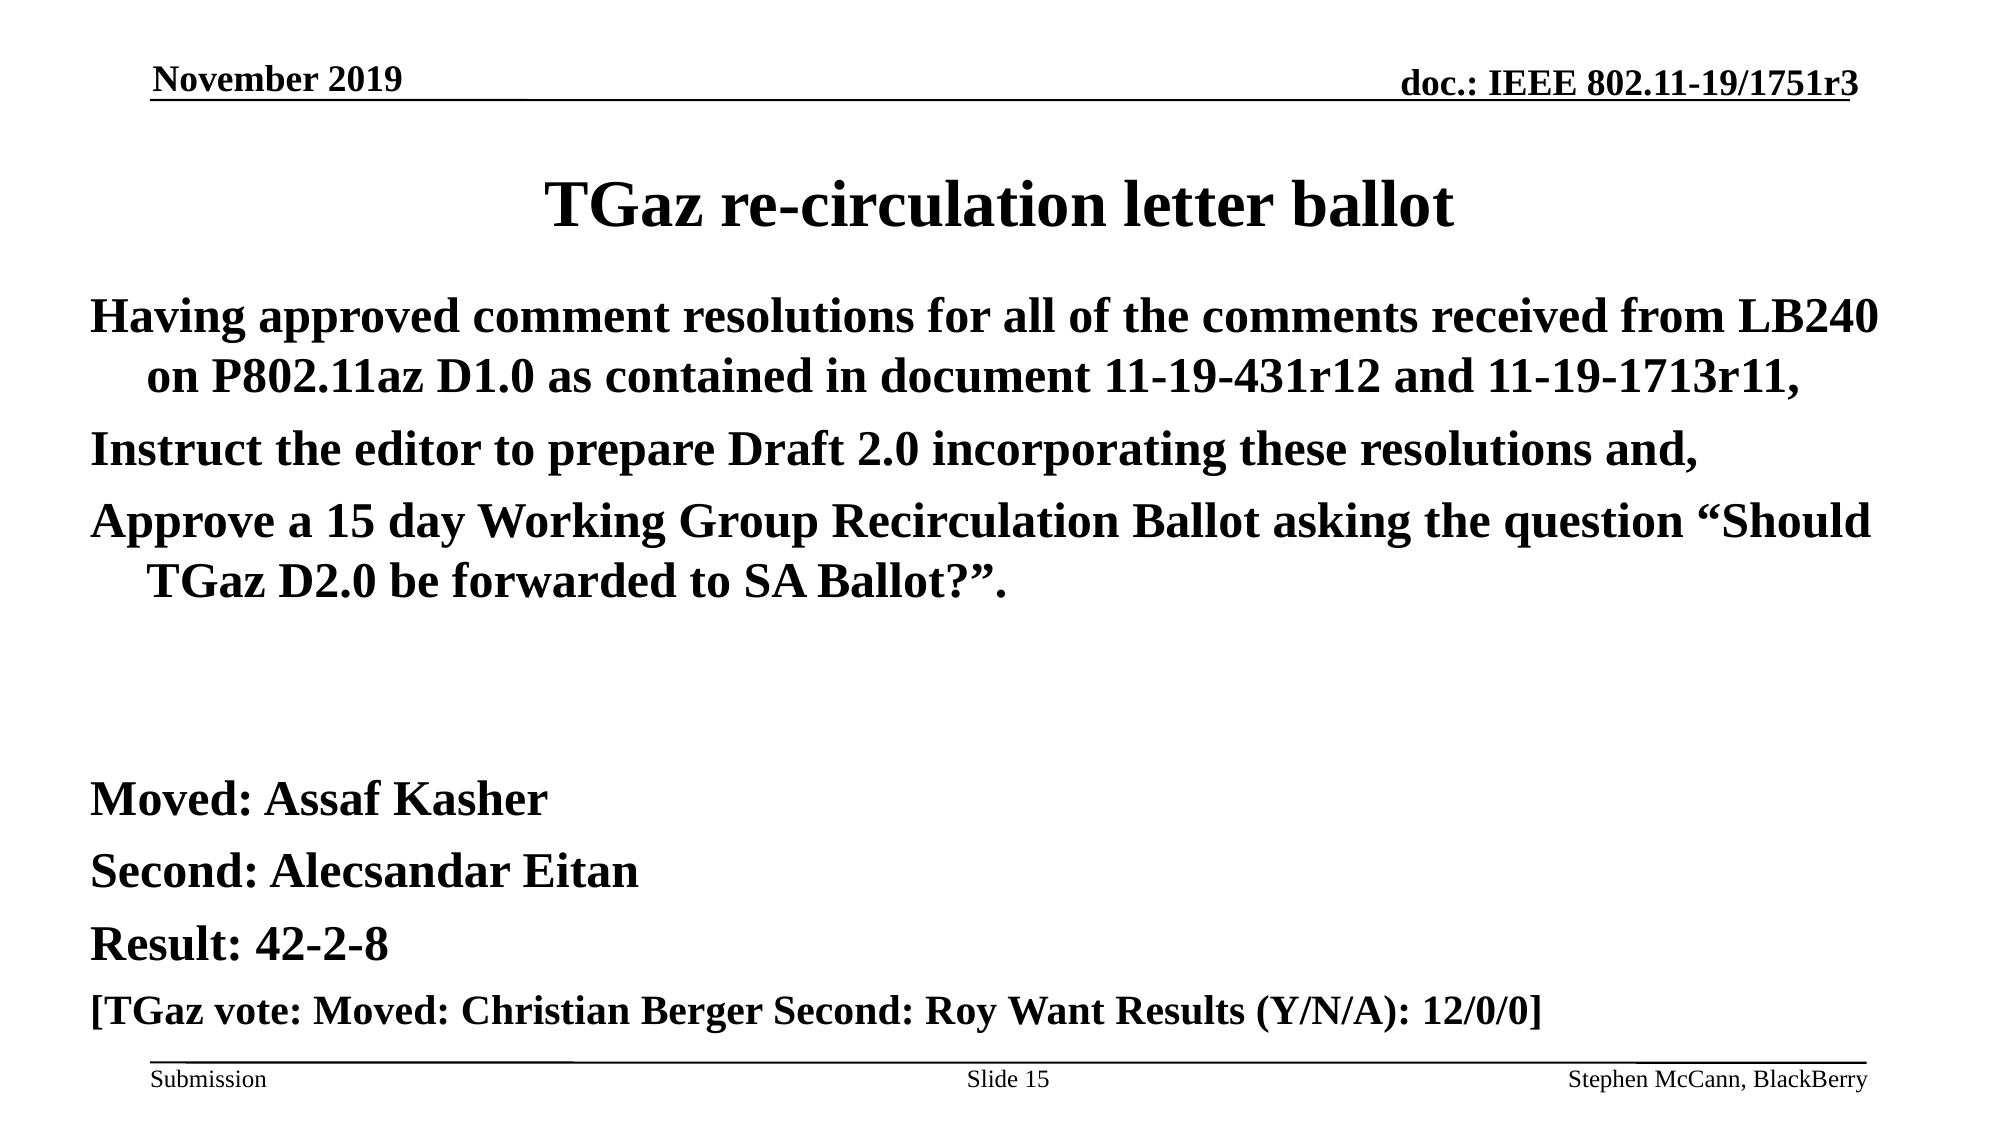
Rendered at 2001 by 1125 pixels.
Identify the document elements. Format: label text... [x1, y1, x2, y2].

list Having approved comment resolutions for all of the comments received from LB240 on P802.11az D1.0 as contained in document 11-19-431r12 and 11-19-1713r11, Instruct the editor to prepare Draft 2.0 incorporating these resolutions and, Approve a 15 day Working Group Recirculation Ballot asking the question “Should TGaz D2.0 be forwarded to SA Ballot?”. Moved: Assaf Kasher Second: Alecsandar Eitan Result: 42-2-8 [TGaz vote: Moved: Christian Berger Second: Roy Want Results (Y/N/A): 12/0/0] [74, 274, 1938, 1063]
slide_number Slide 15 [950, 1061, 1067, 1123]
footer Stephen McCann, BlackBerry [1171, 1061, 1869, 1093]
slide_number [152, 54, 563, 100]
title TGaz re-circulation letter ballot [149, 112, 1850, 274]
